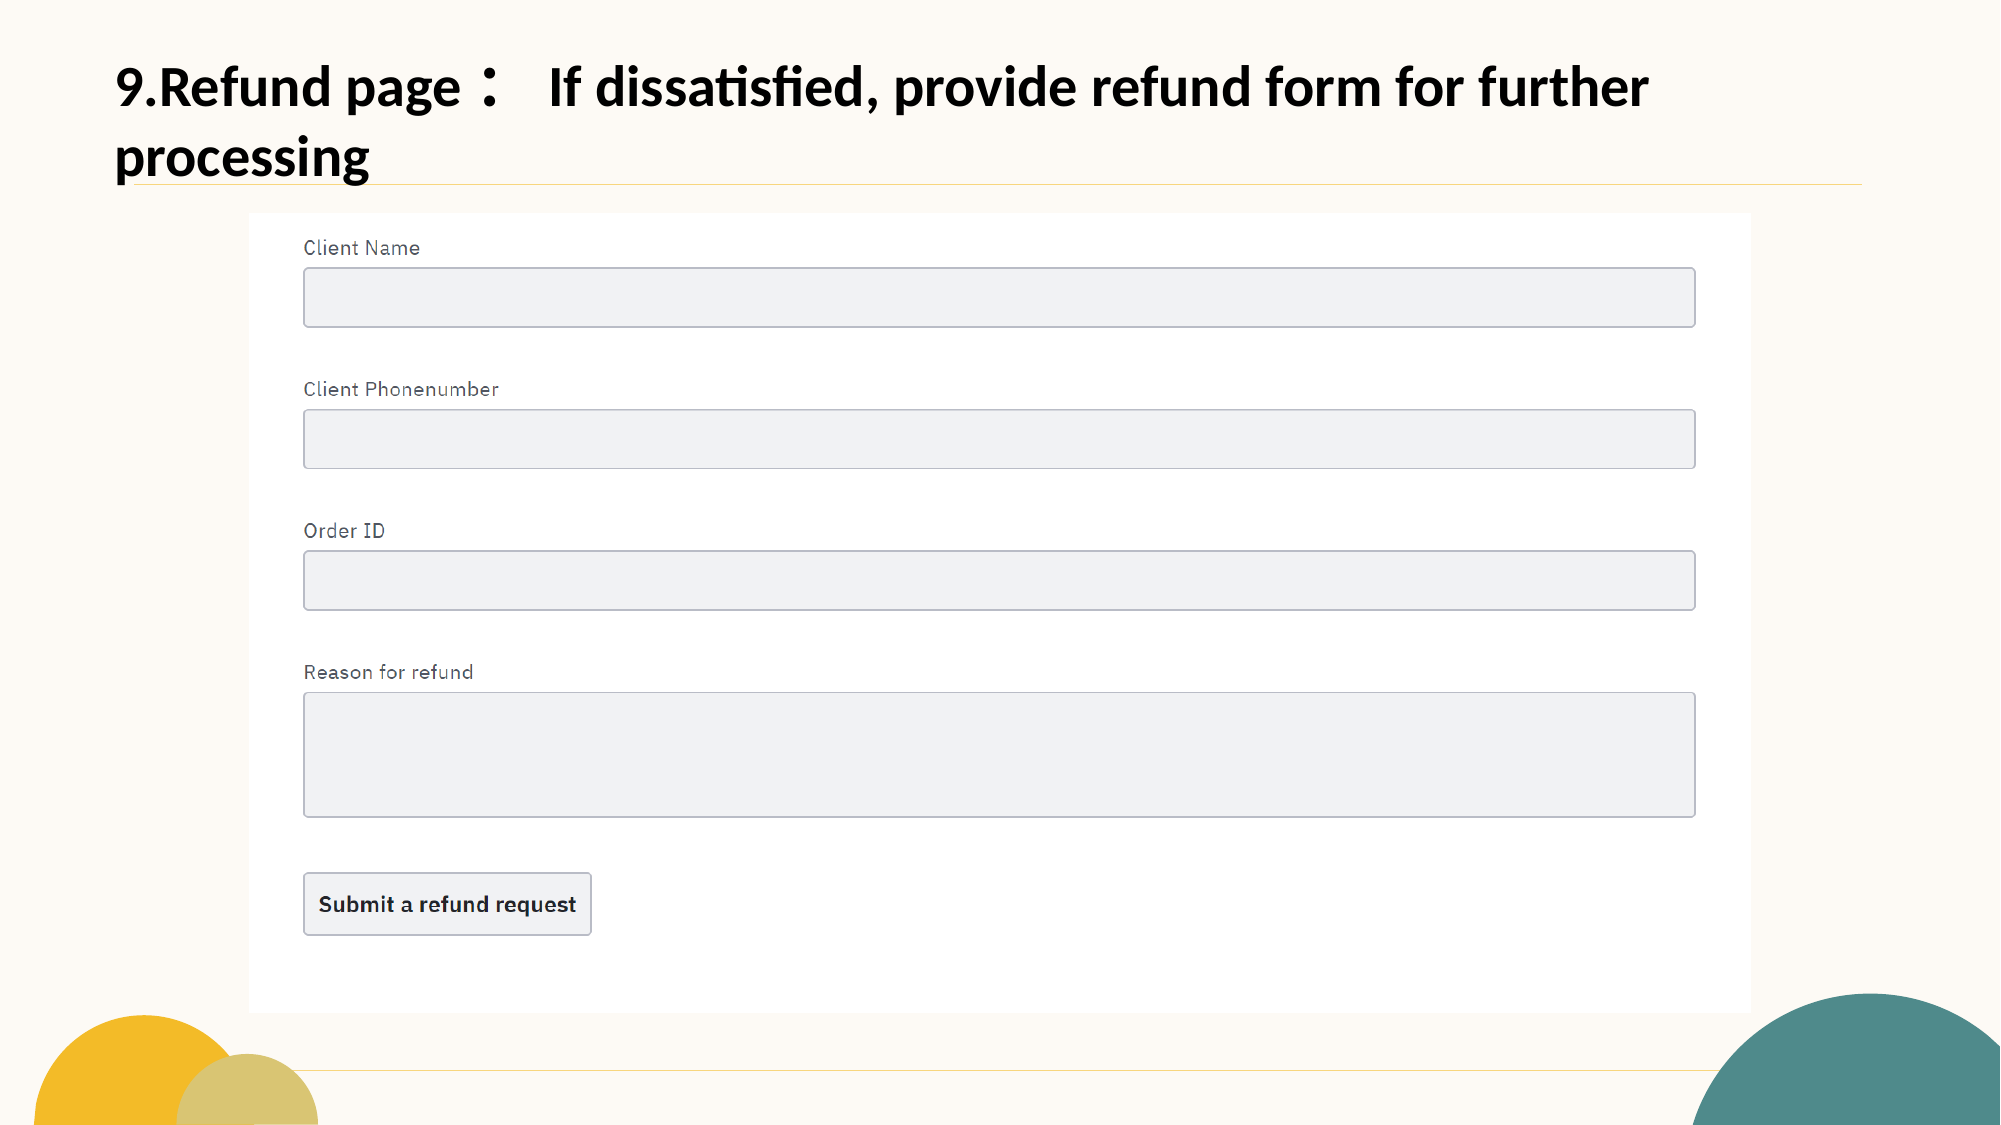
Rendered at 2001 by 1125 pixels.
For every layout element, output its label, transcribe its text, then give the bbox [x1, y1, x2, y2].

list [249, 213, 1751, 1013]
title 9.Refund page：If dissatisfied, provide refund form for further processing [114, 59, 1886, 178]
